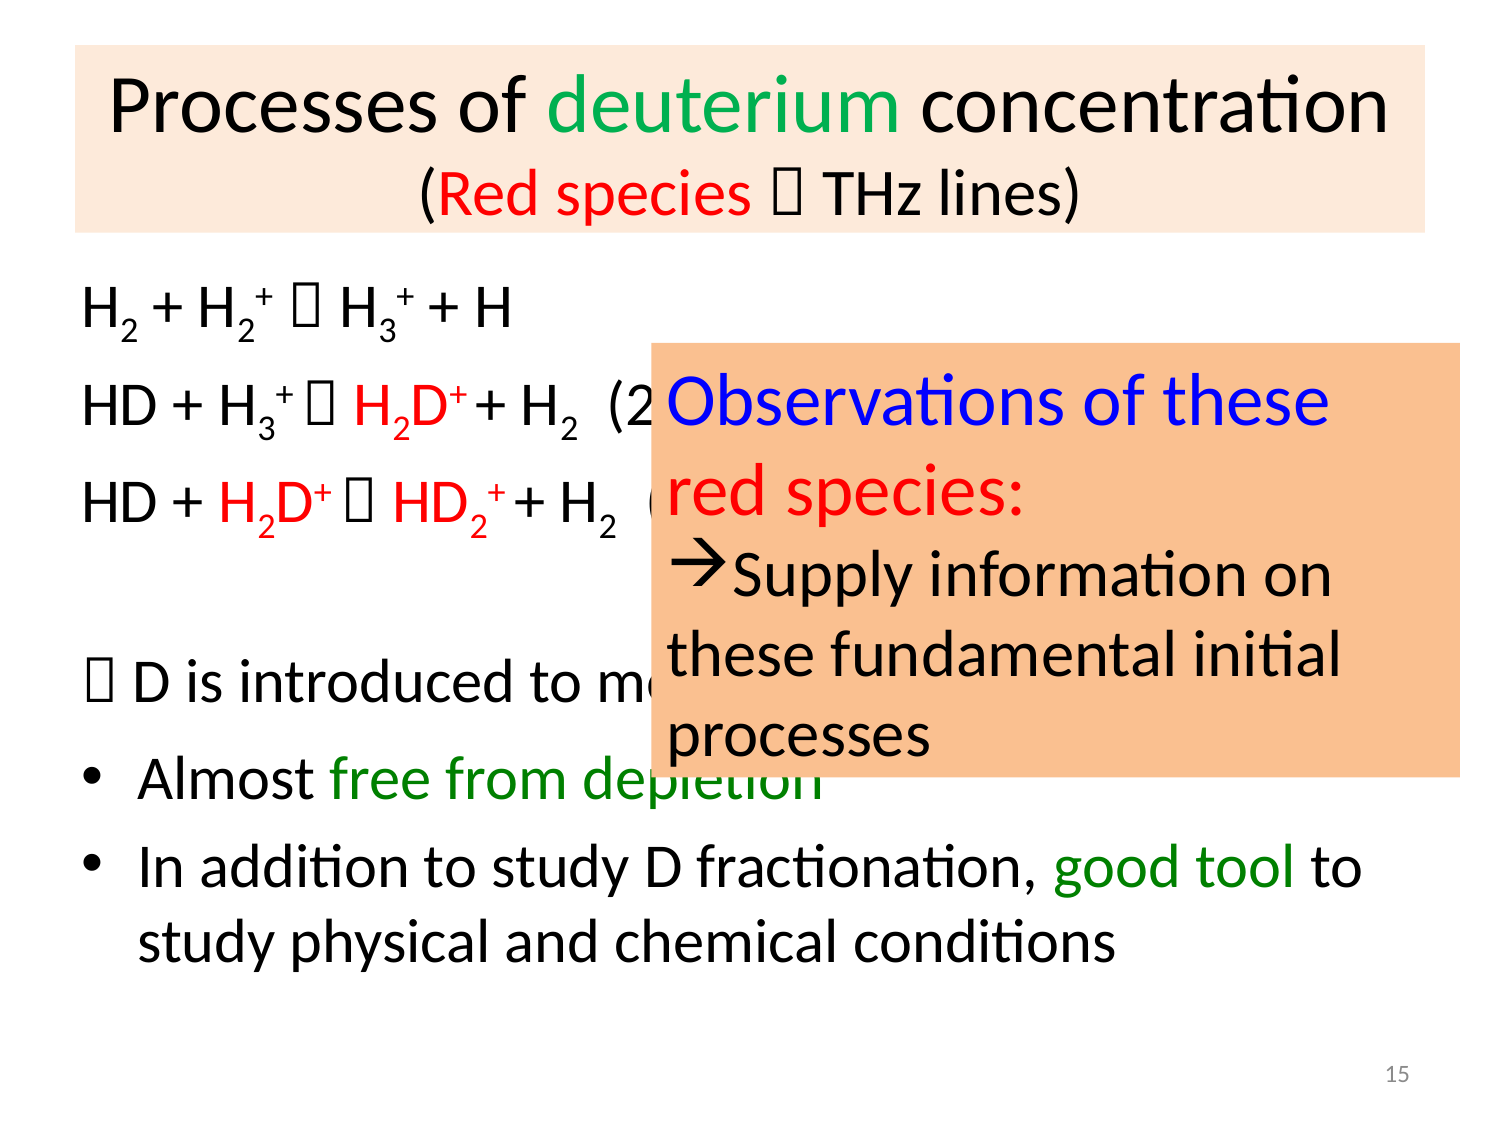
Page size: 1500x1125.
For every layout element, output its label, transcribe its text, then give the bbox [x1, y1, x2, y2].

text_box Observations of these red species: Supply information on these fundamental initial processes [651, 342, 1460, 778]
list H2 + H2+  H3+ + H HD + H3+  H2D+ + H2 (230 K exothermic) HD + H2D+  HD2+ + H2 (180 K exothermic) (Vastel et al. 2004)  D is introduced to molecules via H2D+ and HD2+. Almost free from depletion In addition to study D fractionation, good tool to study physical and chemical conditions [66, 257, 1434, 1083]
slide_number 15 [1074, 1042, 1425, 1103]
title Processes of deuterium concentration (Red species  THz lines) [75, 45, 1425, 233]
